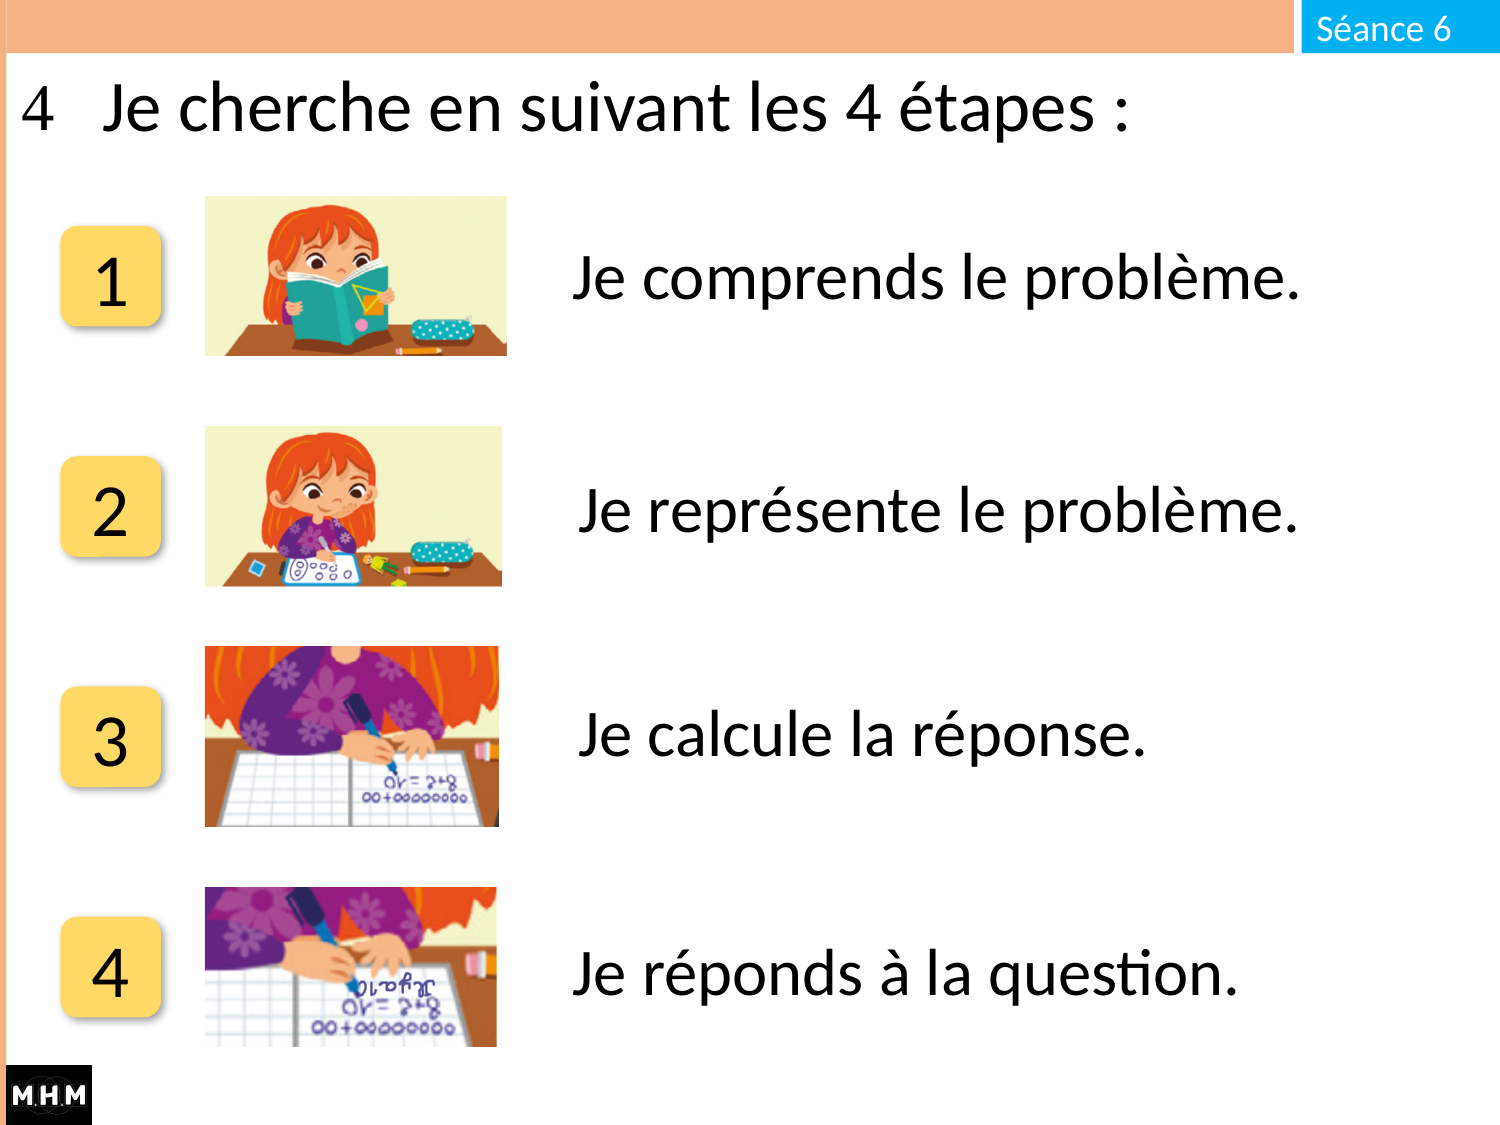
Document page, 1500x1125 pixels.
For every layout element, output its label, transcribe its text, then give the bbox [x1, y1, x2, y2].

text_box 4 [58, 914, 164, 1020]
picture [204, 196, 515, 357]
picture [6, 1065, 92, 1125]
picture [204, 645, 500, 828]
text_box 1 [58, 223, 164, 329]
text_box 2 [58, 454, 164, 559]
text_box 3 [58, 684, 164, 790]
title Je cherche en suivant les 4 étapes : [87, 32, 1382, 158]
text_box Je réponds à la question. [558, 921, 1409, 1017]
text_box Je représente le problème. [563, 458, 1324, 554]
text_box Je calcule la réponse. [563, 682, 1415, 777]
picture [204, 426, 503, 587]
picture [204, 887, 497, 1047]
text_box Je comprends le problème. [558, 225, 1324, 321]
